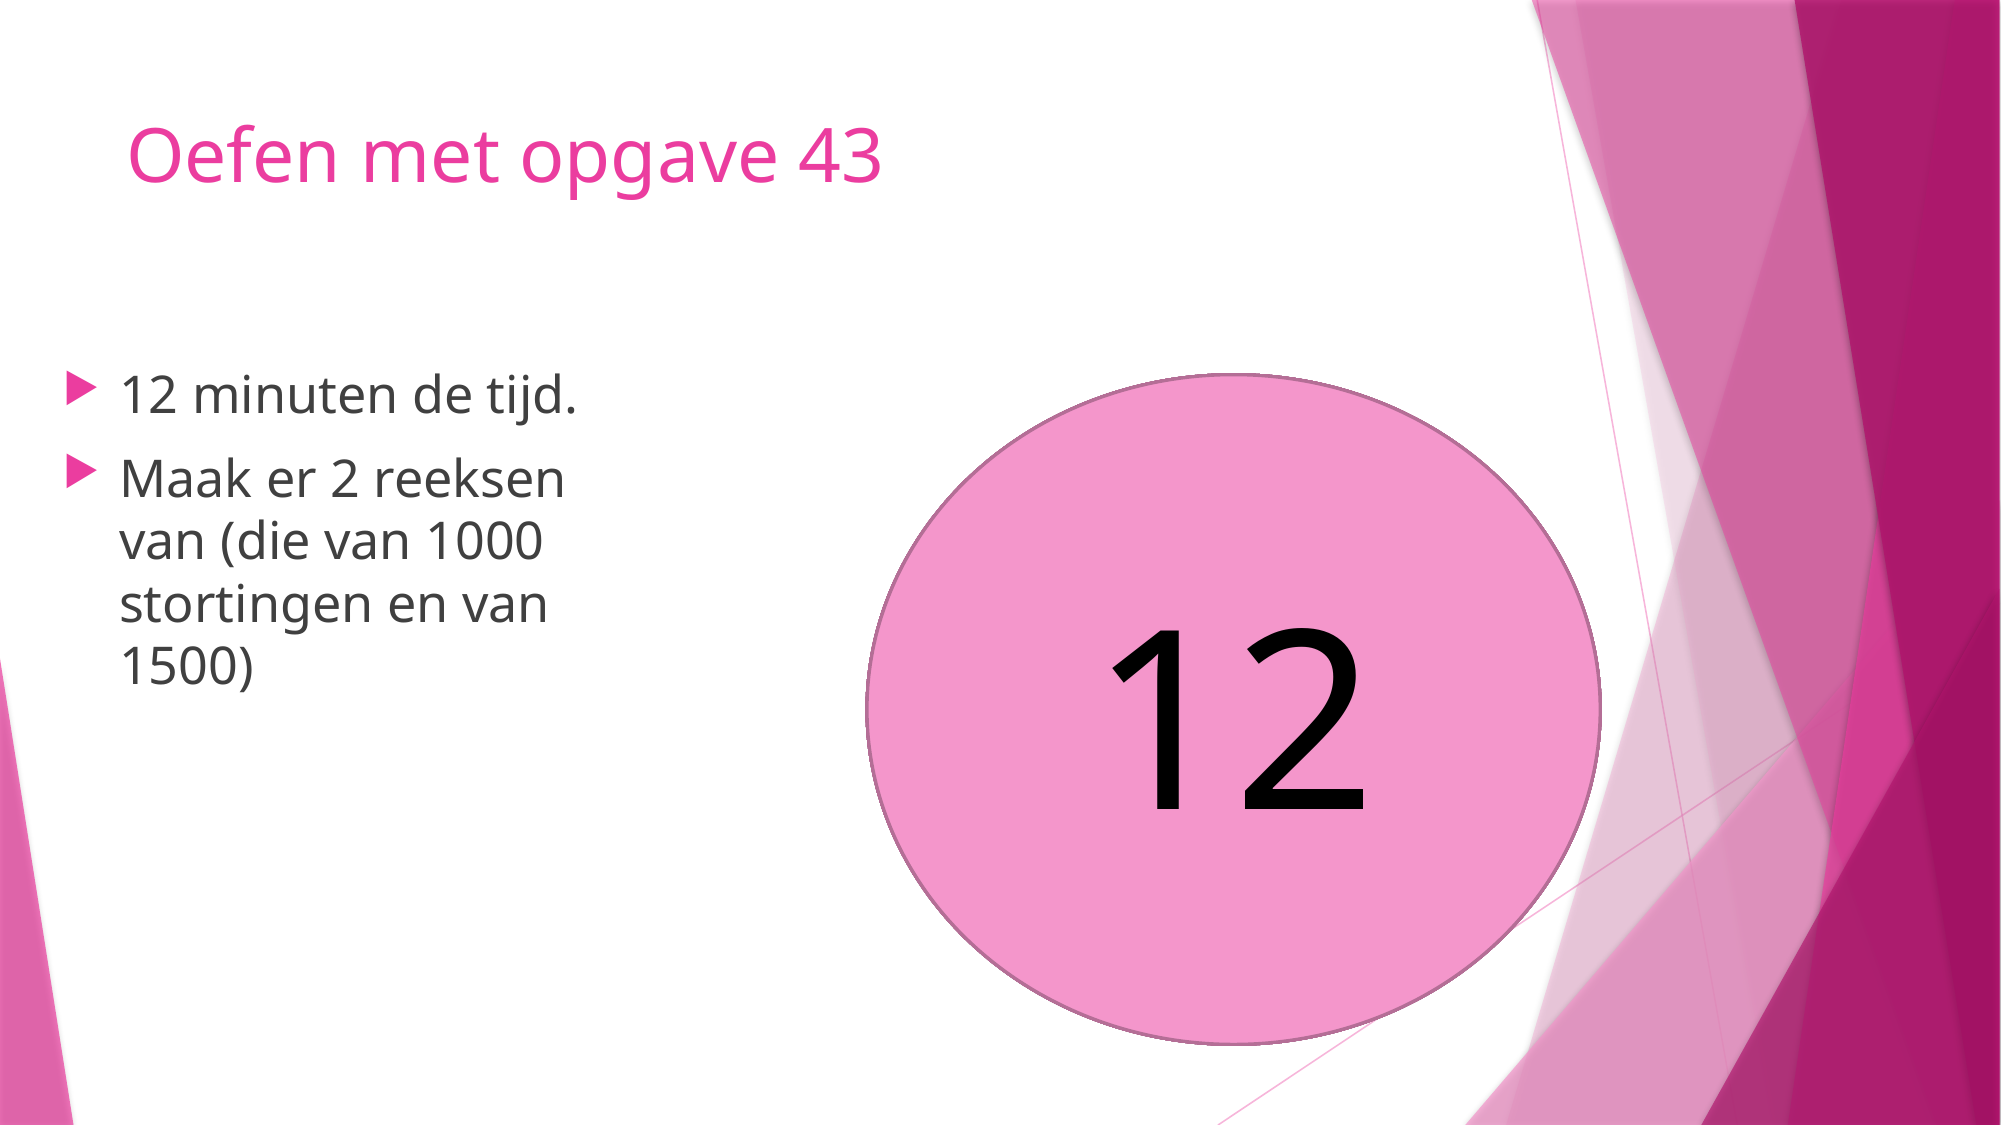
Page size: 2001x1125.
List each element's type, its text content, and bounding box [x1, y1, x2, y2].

text_box 12 [865, 373, 1602, 1046]
list 12 minuten de tijd. Maak er 2 reeksen van (die van 1000 stortingen en van 1500) [47, 354, 626, 960]
title Oefen met opgave 43 [111, 99, 1522, 317]
